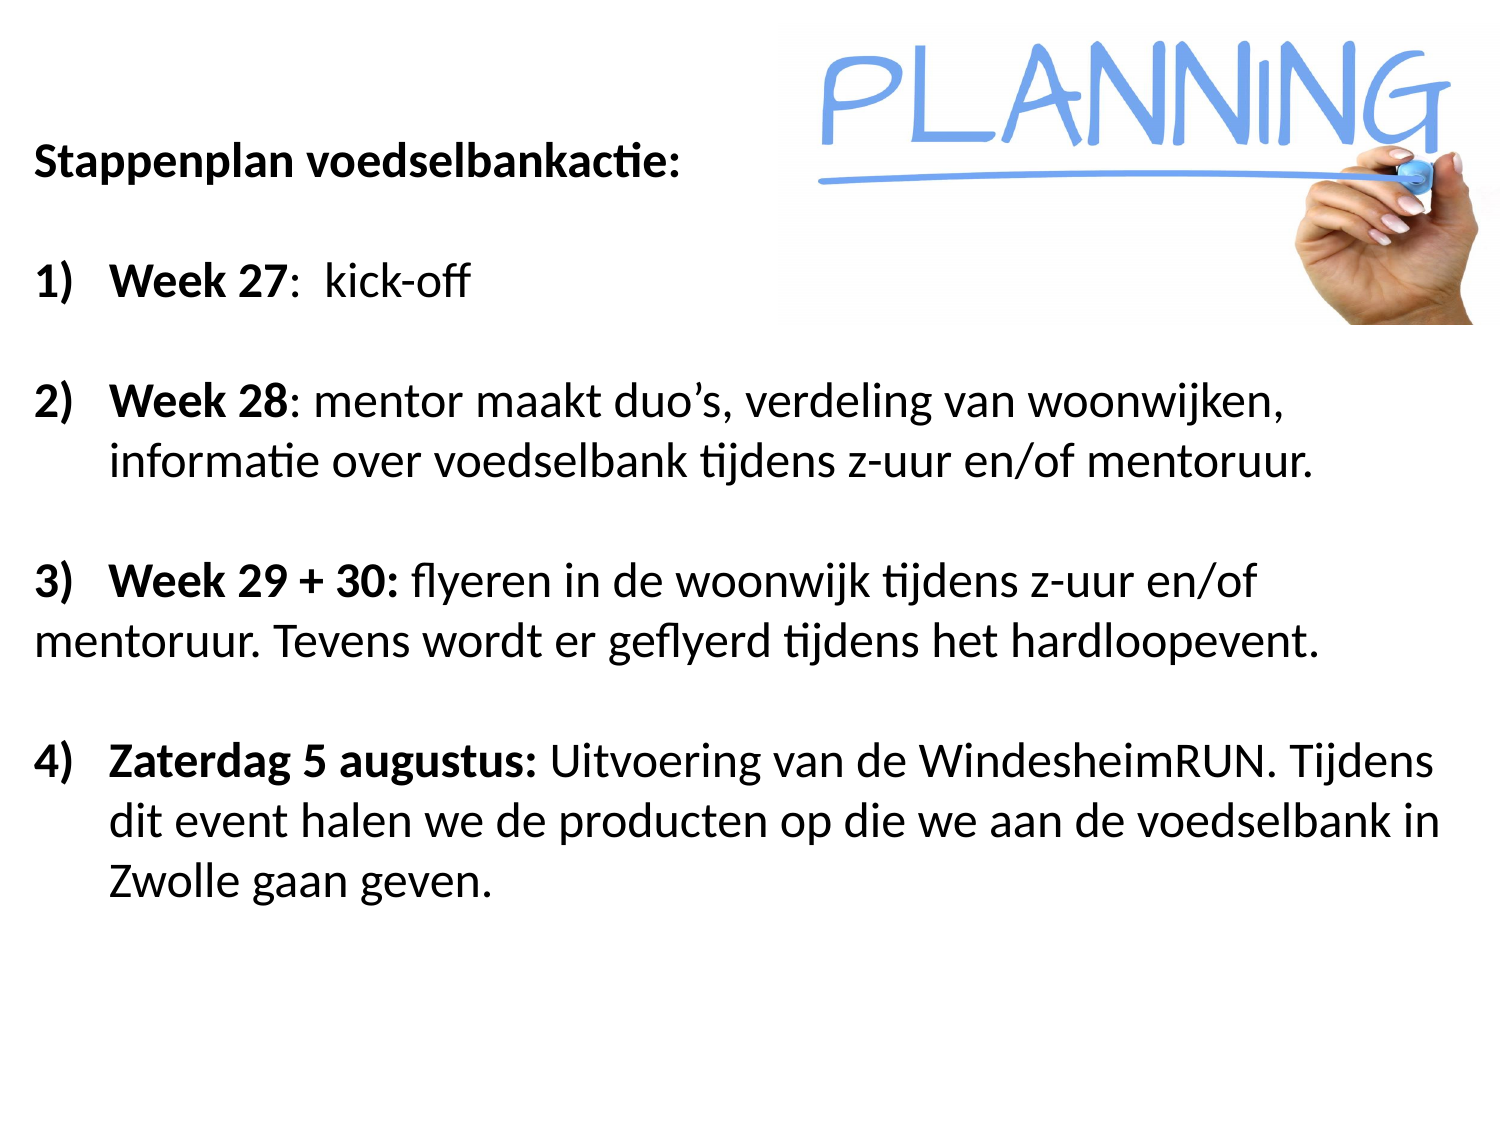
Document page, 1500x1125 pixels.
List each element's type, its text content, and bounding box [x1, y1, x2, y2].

text_box Stappenplan voedselbankactie: Week 27: kick-off Week 28: mentor maakt duo’s, verdeling van woonwijken, informatie over voedselbank tijdens z-uur en/of mentoruur. 3) Week 29 + 30: flyeren in de woonwijk tijdens z-uur en/of mentoruur. Tevens wordt er geflyerd tijdens het hardloopevent. Zaterdag 5 augustus: Uitvoering van de WindesheimRUN. Tijdens dit event halen we de producten op die we aan de voedselbank in Zwolle gaan geven. [18, 0, 1460, 1125]
picture [778, 22, 1500, 325]
text_box [287, 645, 718, 932]
